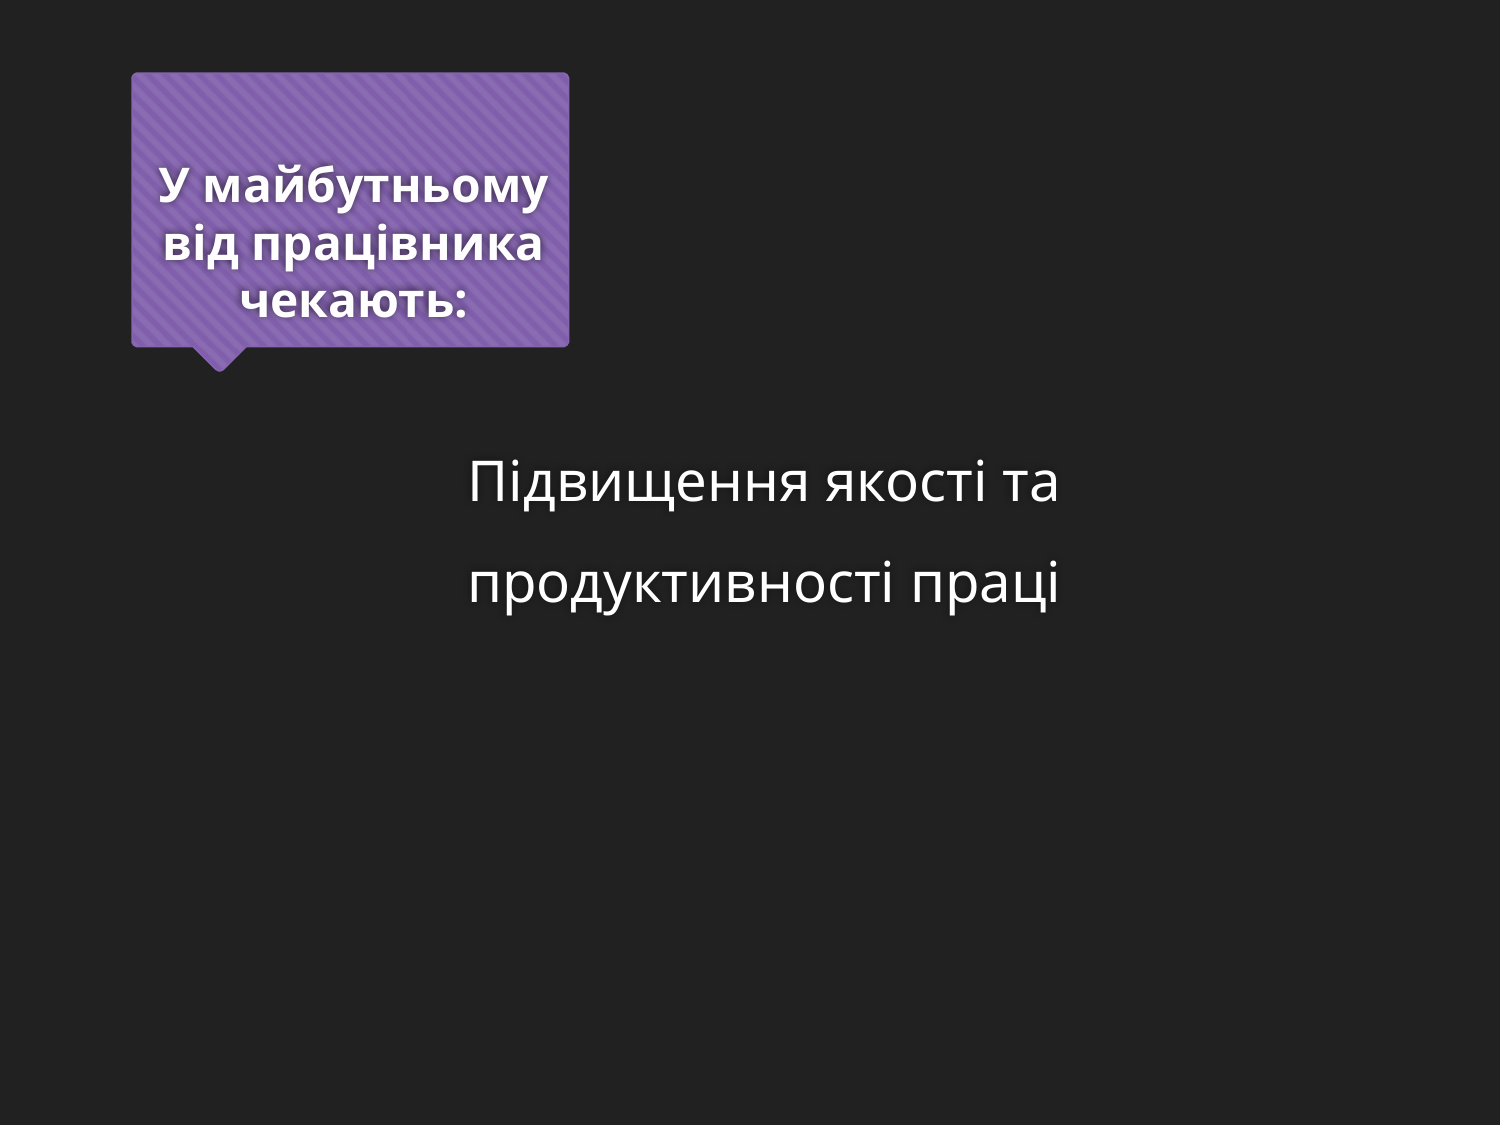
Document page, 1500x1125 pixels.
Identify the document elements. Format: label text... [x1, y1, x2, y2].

title У майбутньому від працівника чекають: [135, 69, 573, 335]
list Підвищення якості та продуктивності праці [353, 248, 1175, 869]
